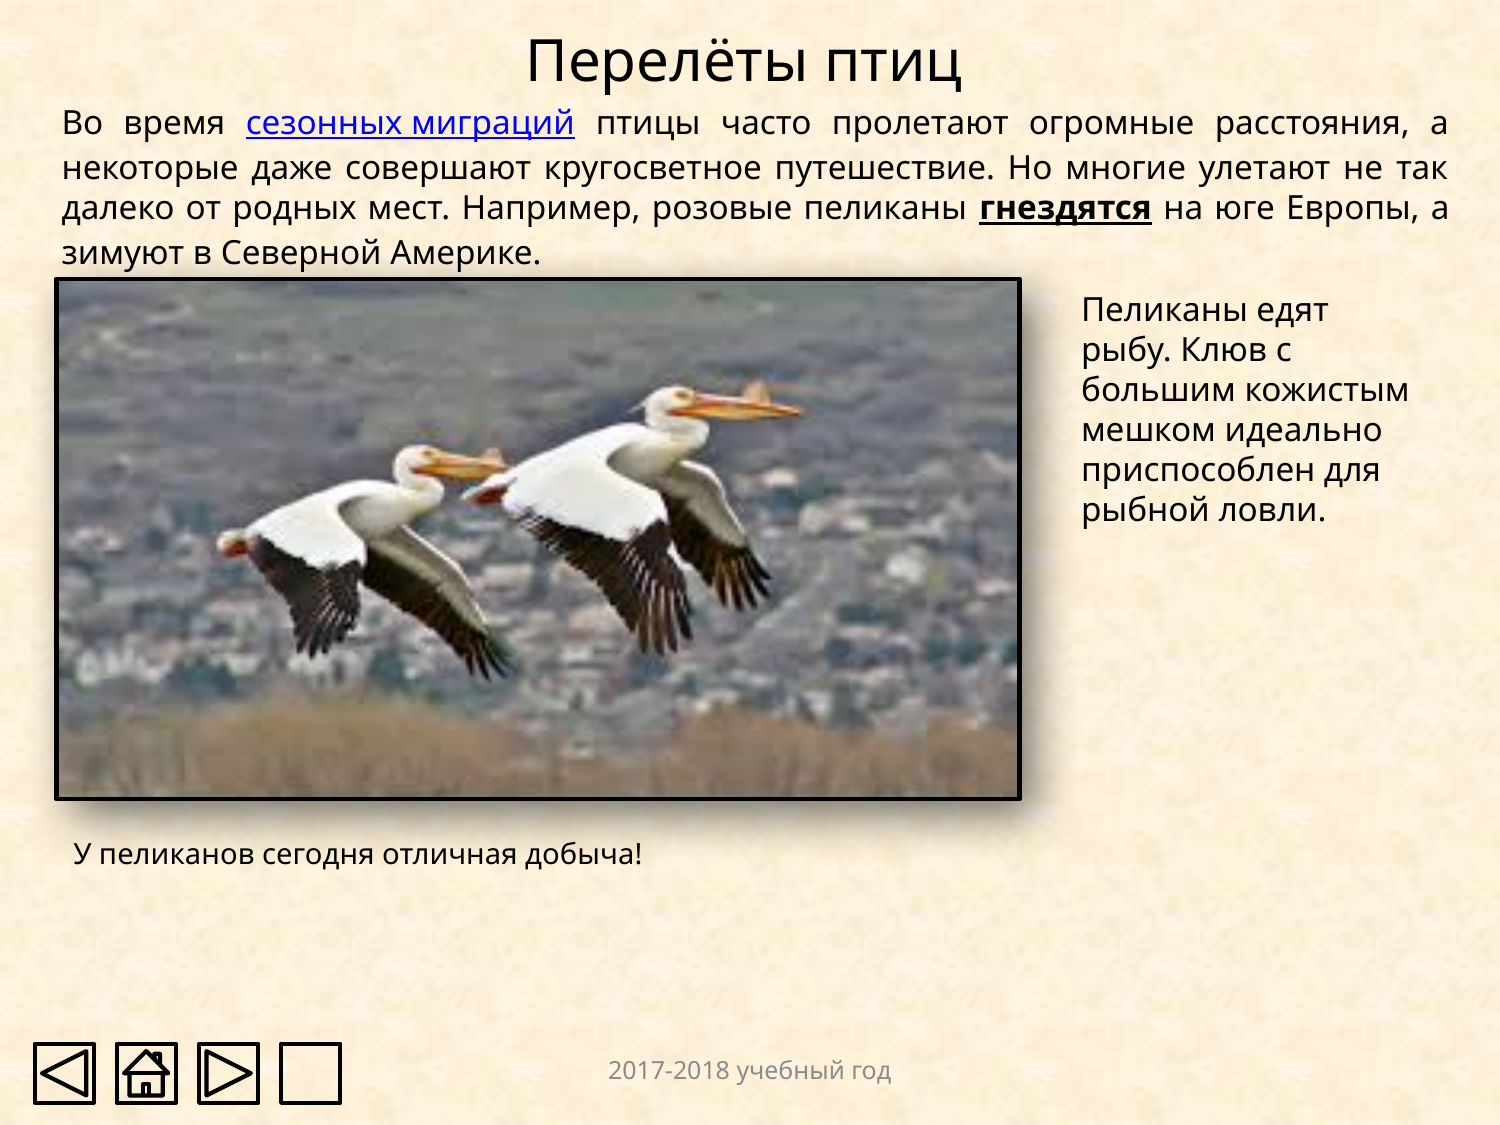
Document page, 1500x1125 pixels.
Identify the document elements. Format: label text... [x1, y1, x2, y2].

picture [0, 0, 1500, 1125]
title Перелёты птиц [175, 11, 1313, 93]
footer 2017-2018 учебный год [550, 1041, 950, 1102]
text_box У пеликанов сегодня отличная добыча! [58, 828, 1032, 879]
text_box Пеликаны едят рыбу. Клюв с большим кожистым мешком идеально приспособлен для рыбной ловли. [1066, 281, 1442, 536]
text_box Во время сезонных миграций птицы часто пролетают огромные расстояния, а некоторые даже совершают кругосветное путешествие. Но многие улетают не так далеко от родных мест. Например, розовые пеликаны гнездятся на юге Европы, а зимуют в Северной Америке. [46, 93, 1465, 279]
